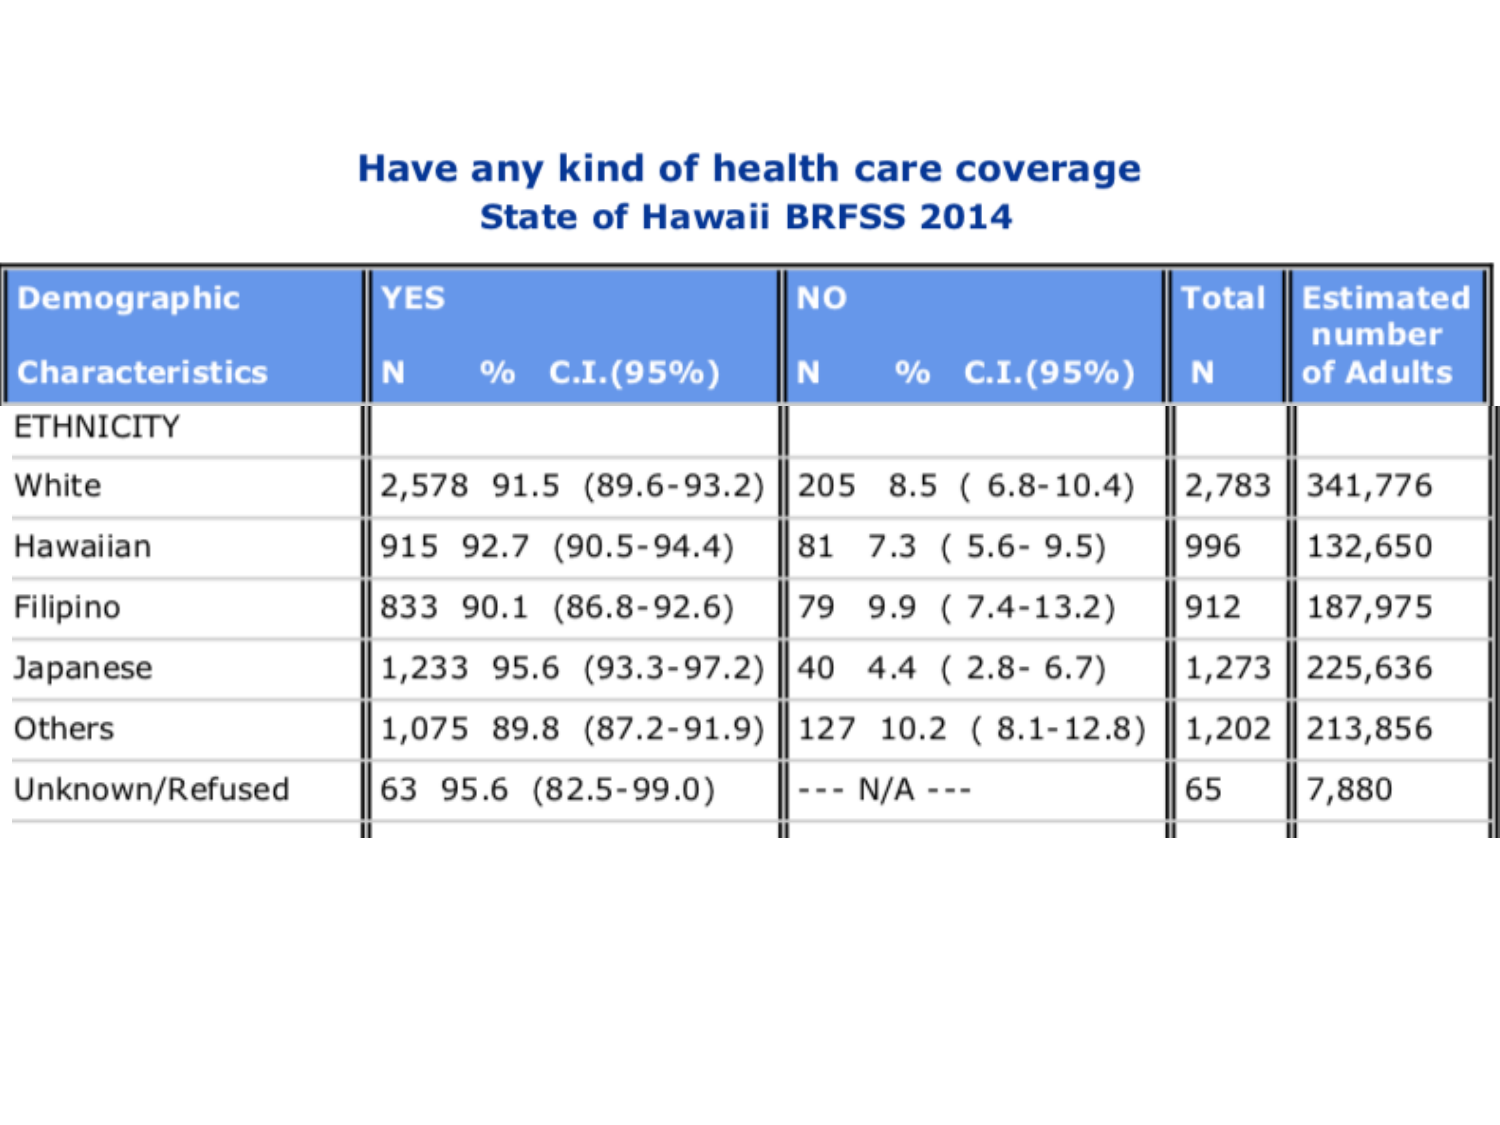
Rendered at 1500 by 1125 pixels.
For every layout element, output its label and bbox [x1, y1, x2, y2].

picture [335, 131, 1154, 246]
picture [0, 261, 1500, 838]
